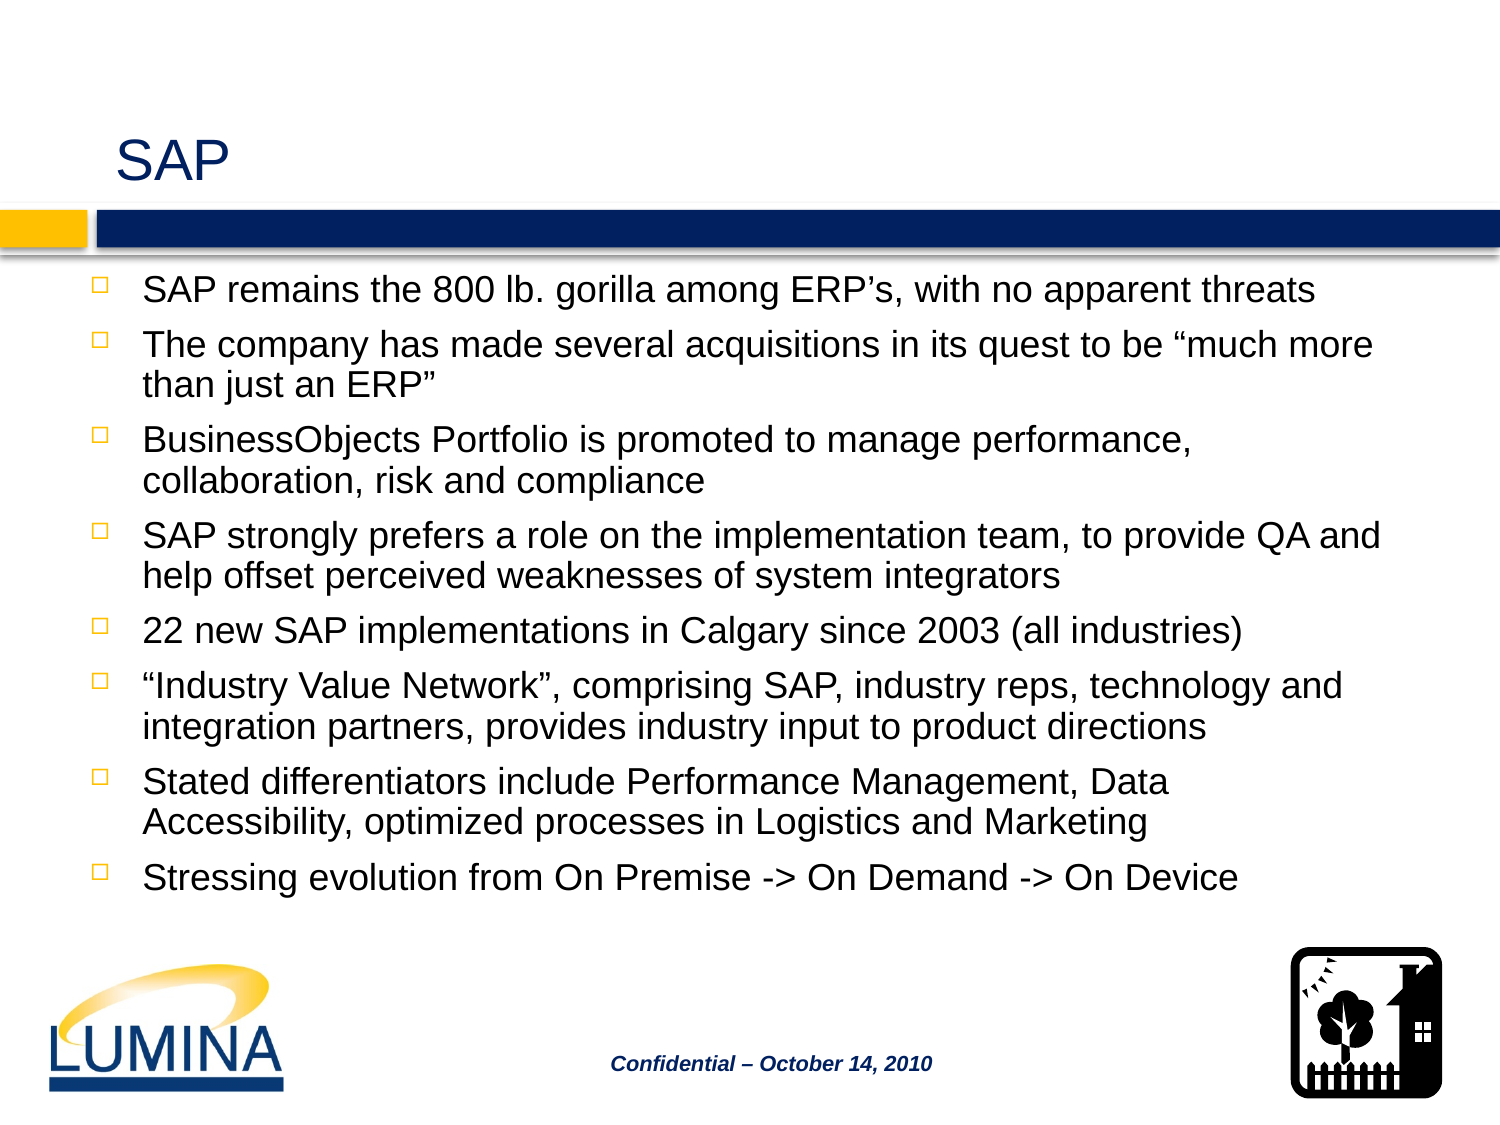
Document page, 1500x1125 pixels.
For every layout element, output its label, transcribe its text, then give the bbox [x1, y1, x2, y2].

title SAP [100, 37, 1439, 201]
picture [49, 964, 284, 1094]
list SAP remains the 800 lb. gorilla among ERP’s, with no apparent threats The company has made several acquisitions in its quest to be “much more than just an ERP” BusinessObjects Portfolio is promoted to manage performance, collaboration, risk and compliance SAP strongly prefers a role on the implementation team, to provide QA and help offset perceived weaknesses of system integrators 22 new SAP implementations in Calgary since 2003 (all industries) “Industry Value Network”, comprising SAP, industry reps, technology and integration partners, provides industry input to product directions Stated differentiators include Performance Management, Data Accessibility, optimized processes in Logistics and Marketing Stressing evolution from On Premise -> On Demand -> On Device [74, 262, 1401, 1006]
